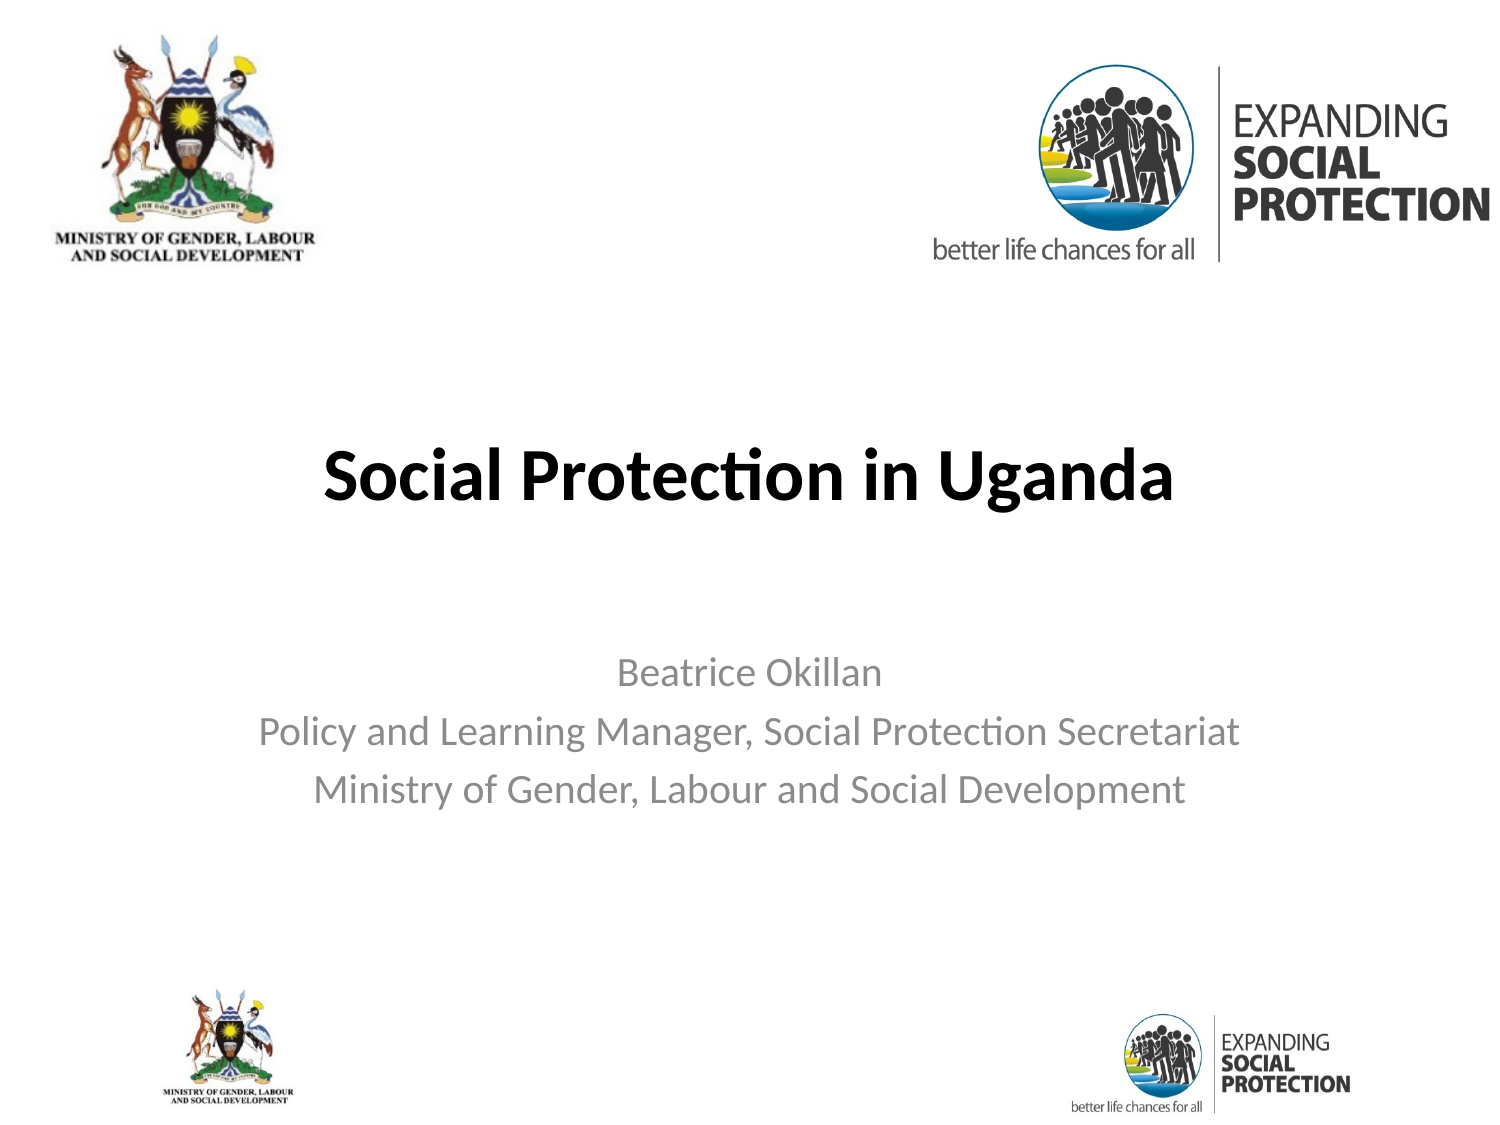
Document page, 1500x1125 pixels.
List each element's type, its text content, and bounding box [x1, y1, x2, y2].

picture [1068, 1011, 1353, 1116]
picture [0, 0, 375, 292]
picture [926, 58, 1496, 268]
title Social Protection in Uganda [112, 349, 1388, 591]
subtitle Beatrice Okillan Policy and Learning Manager, Social Protection Secretariat Ministry of Gender, Labour and Social Development [225, 637, 1275, 925]
picture [135, 969, 323, 1118]
